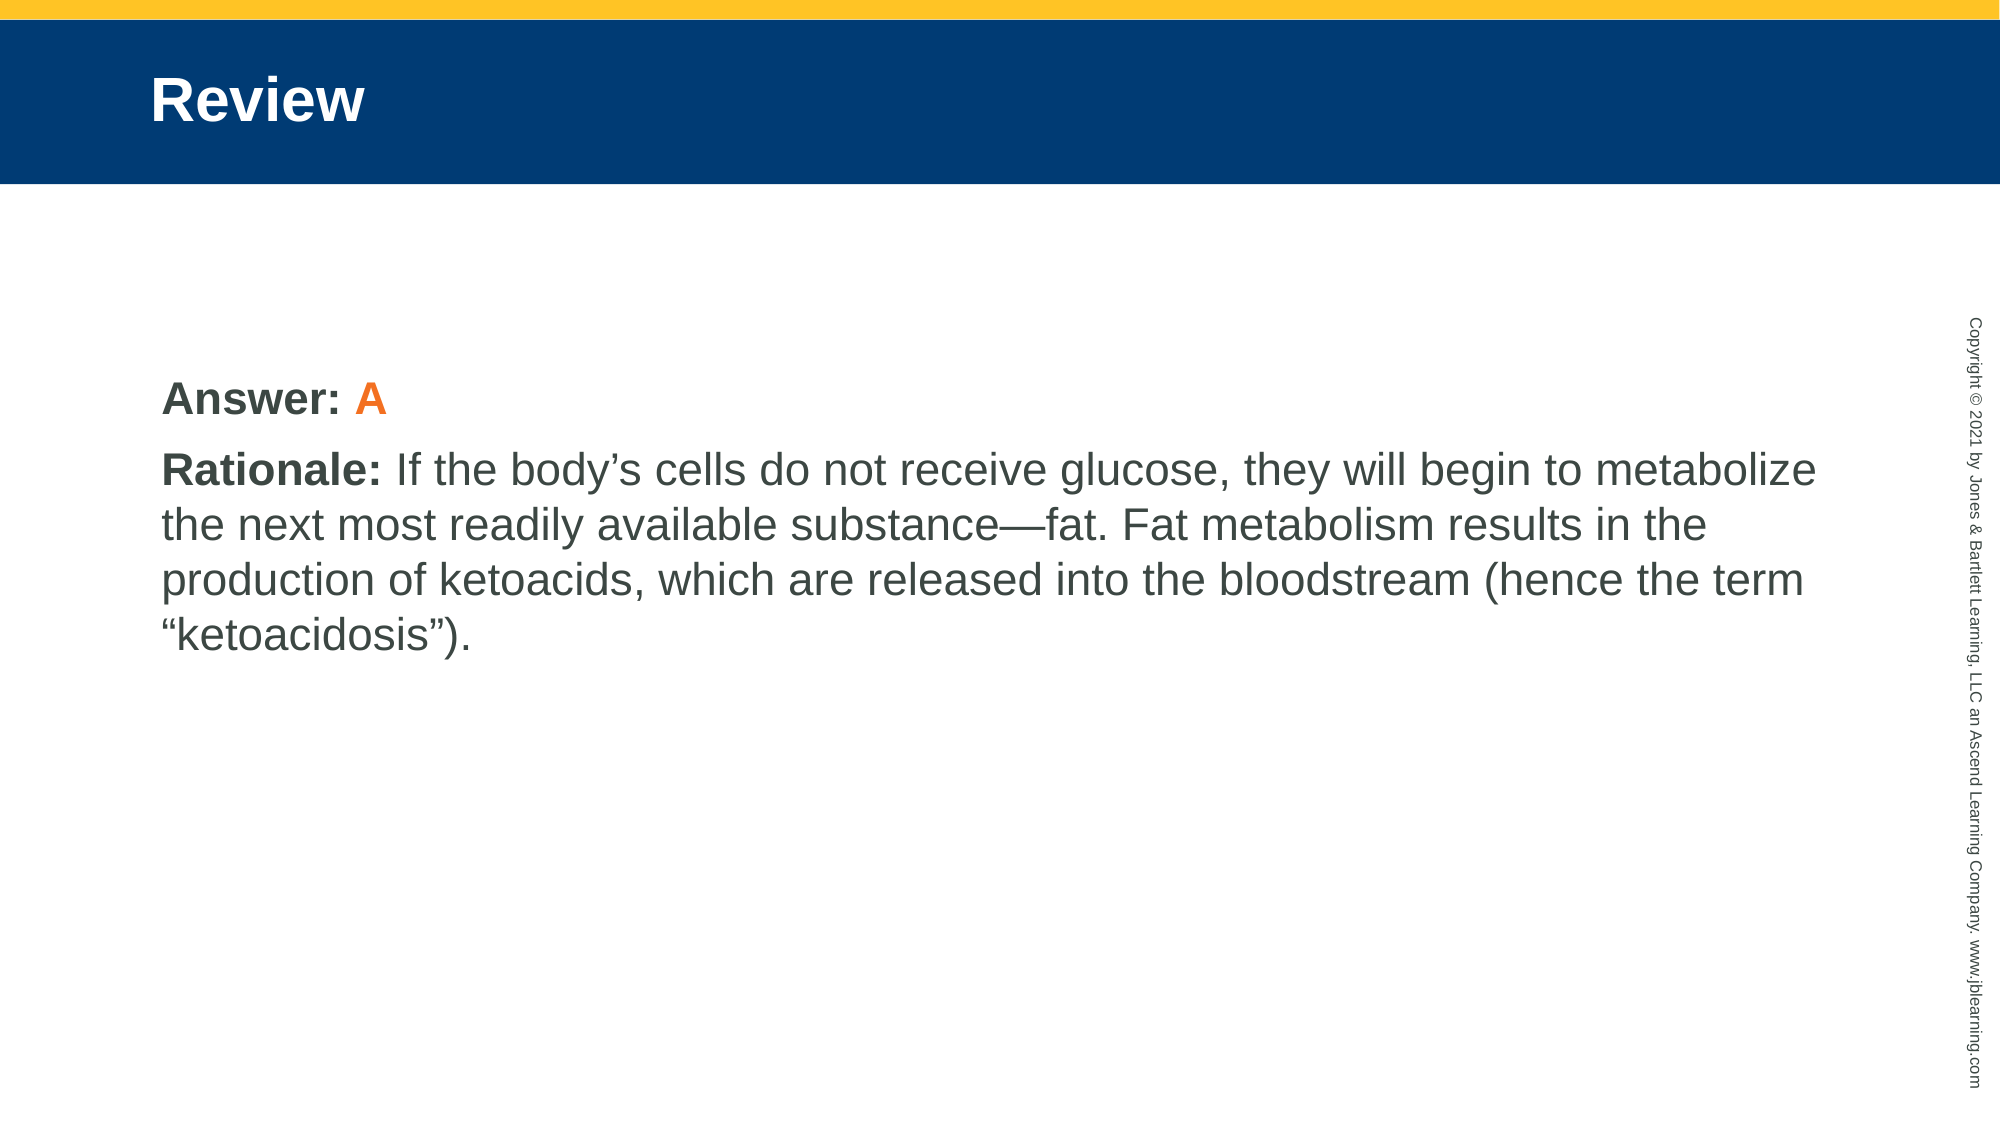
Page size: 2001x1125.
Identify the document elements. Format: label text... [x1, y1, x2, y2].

title Review [0, 19, 2000, 185]
list Answer: A Rationale: If the body’s cells do not receive glucose, they will begin to metabolize the next most readily available substance—fat. Fat metabolism results in the production of ketoacids, which are released into the bloodstream (hence the term “ketoacidosis”). [146, 361, 1859, 1016]
